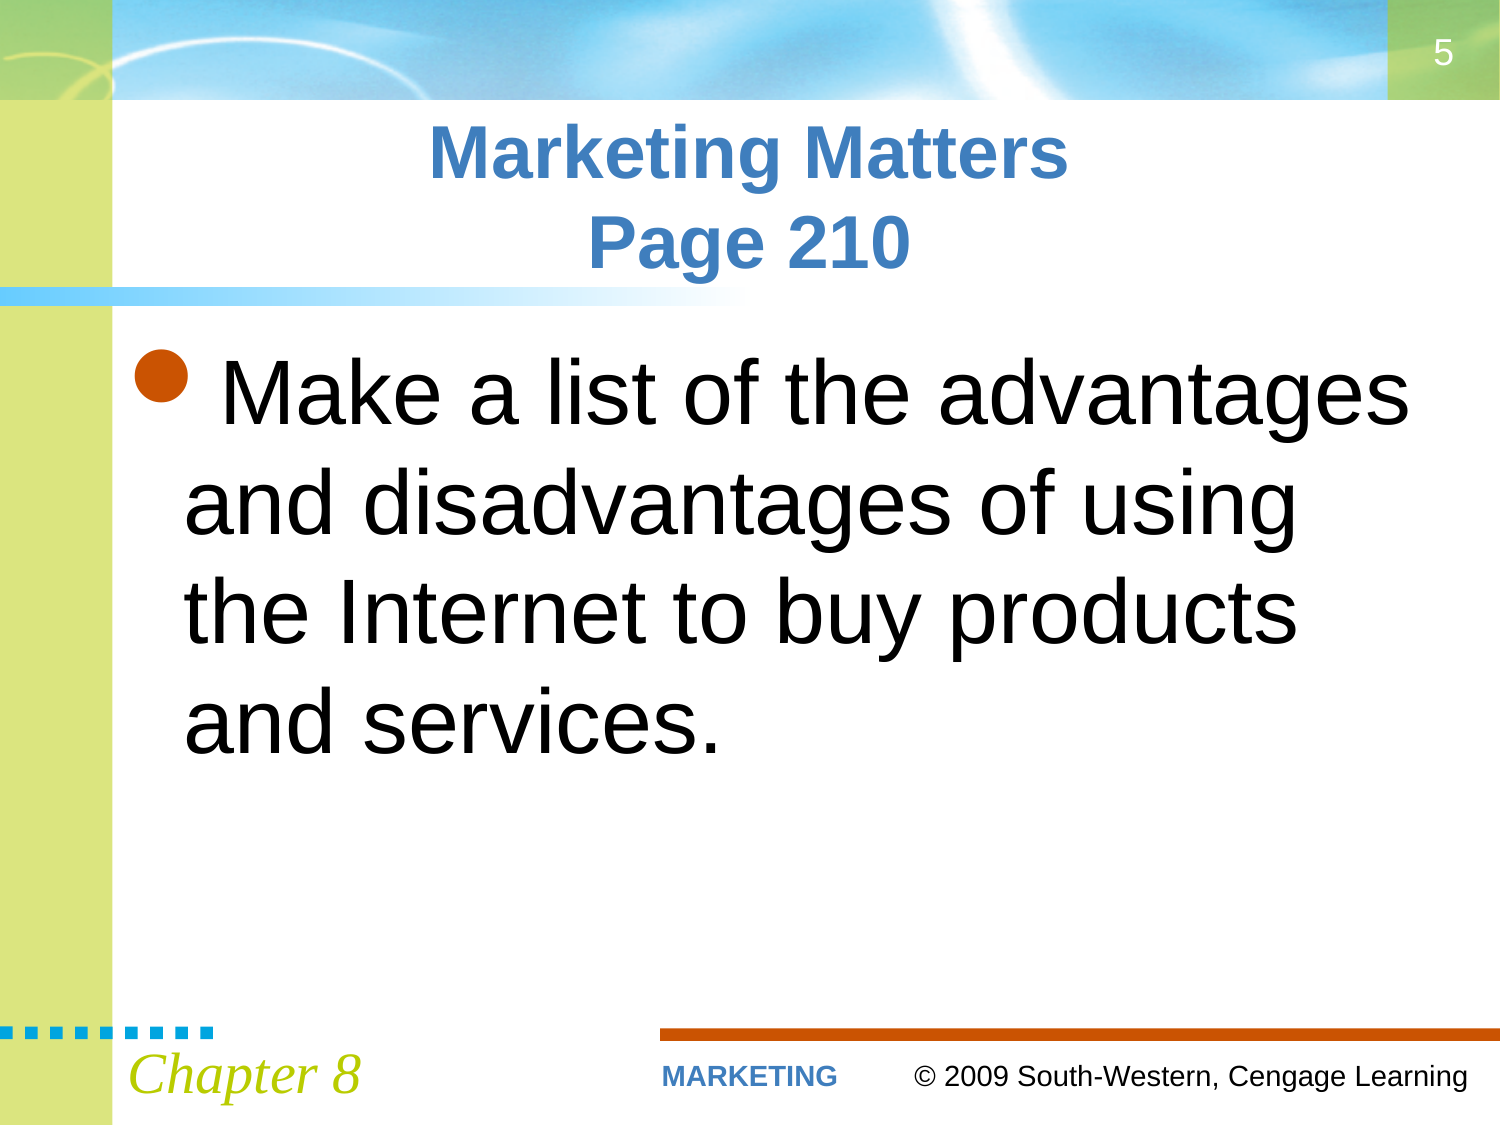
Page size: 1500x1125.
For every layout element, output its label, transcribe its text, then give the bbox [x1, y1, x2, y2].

footer Chapter 8 [112, 1012, 638, 1113]
slide_number 5 [1387, 0, 1500, 101]
title Marketing Matters Page 210 [112, 99, 1388, 288]
list Make a list of the advantages and disadvantages of using the Internet to buy products and services. [112, 324, 1451, 1001]
